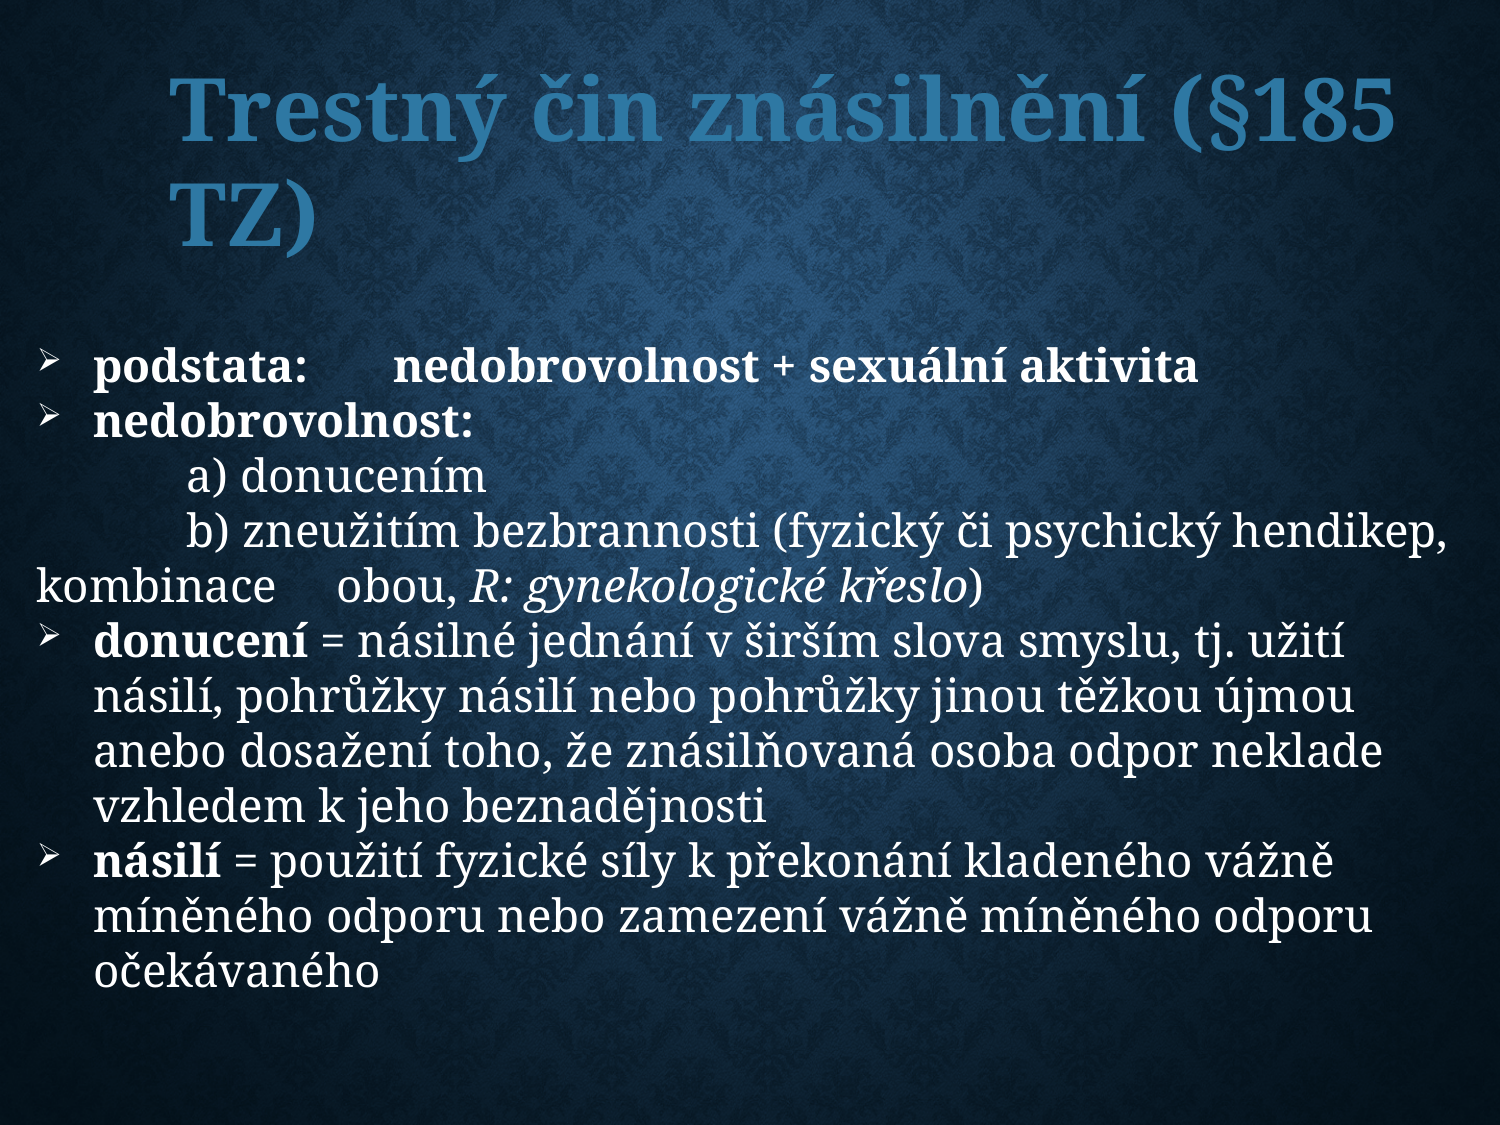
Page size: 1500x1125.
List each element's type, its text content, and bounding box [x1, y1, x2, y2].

text_box Trestný čin znásilnění (§185 TZ) [75, 43, 1425, 274]
text_box podstata: nedobrovolnost + sexuální aktivita nedobrovolnost: a) donucením b) zneužitím bezbrannosti (fyzický či psychický hendikep, kombinace obou, R: gynekologické křeslo) donucení = násilné jednání v širším slova smyslu, tj. užití násilí, pohrůžky násilí nebo pohrůžky jinou těžkou újmou anebo dosažení toho, že znásilňovaná osoba odpor neklade vzhledem k jeho beznadějnosti násilí = použití fyzické síly k překonání kladeného vážně míněného odporu nebo zamezení vážně míněného odporu očekávaného [22, 329, 1466, 925]
